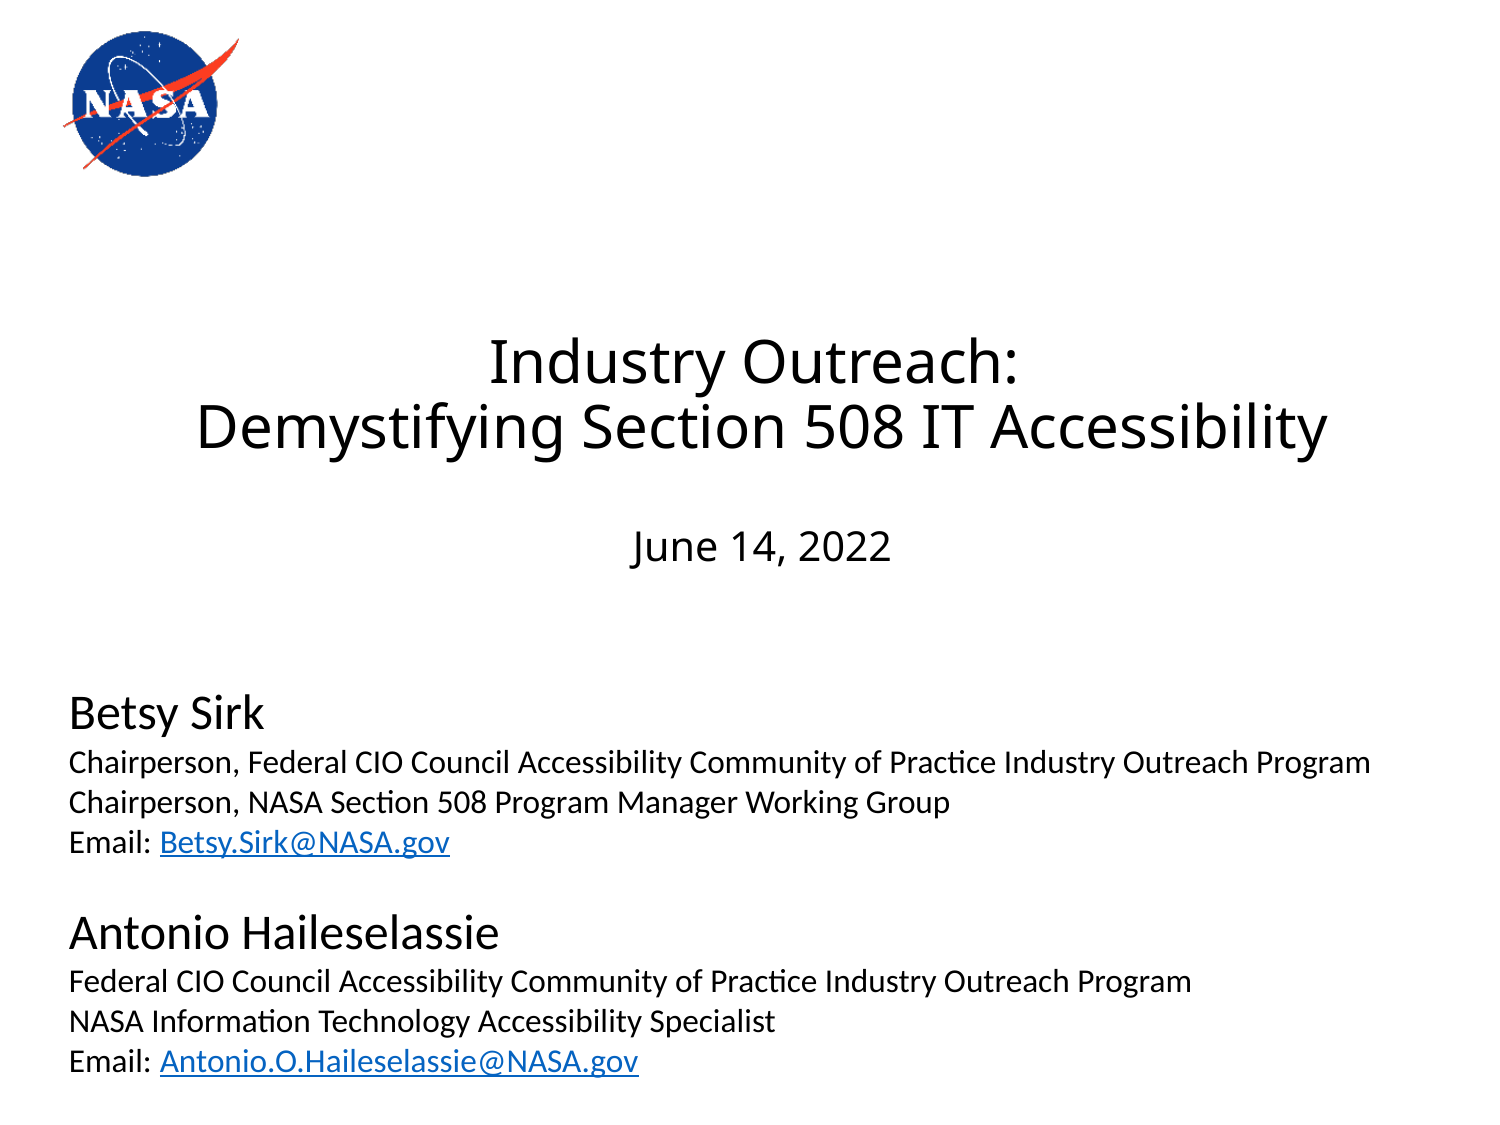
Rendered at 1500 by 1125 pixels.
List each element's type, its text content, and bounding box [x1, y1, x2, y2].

title Industry Outreach: Demystifying Section 508 IT Accessibility June 14, 2022 [40, 219, 1485, 673]
text_box Betsy Sirk Chairperson, Federal CIO Council Accessibility Community of Practice Industry Outreach Program Chairperson, NASA Section 508 Program Manager Working Group Email: Betsy.Sirk@NASA.gov Antonio Haileselassie Federal CIO Council Accessibility Community of Practice Industry Outreach Program NASA Information Technology Accessibility Specialist Email: Antonio.O.Haileselassie@NASA.gov [54, 672, 1471, 1087]
picture [0, 12, 335, 196]
